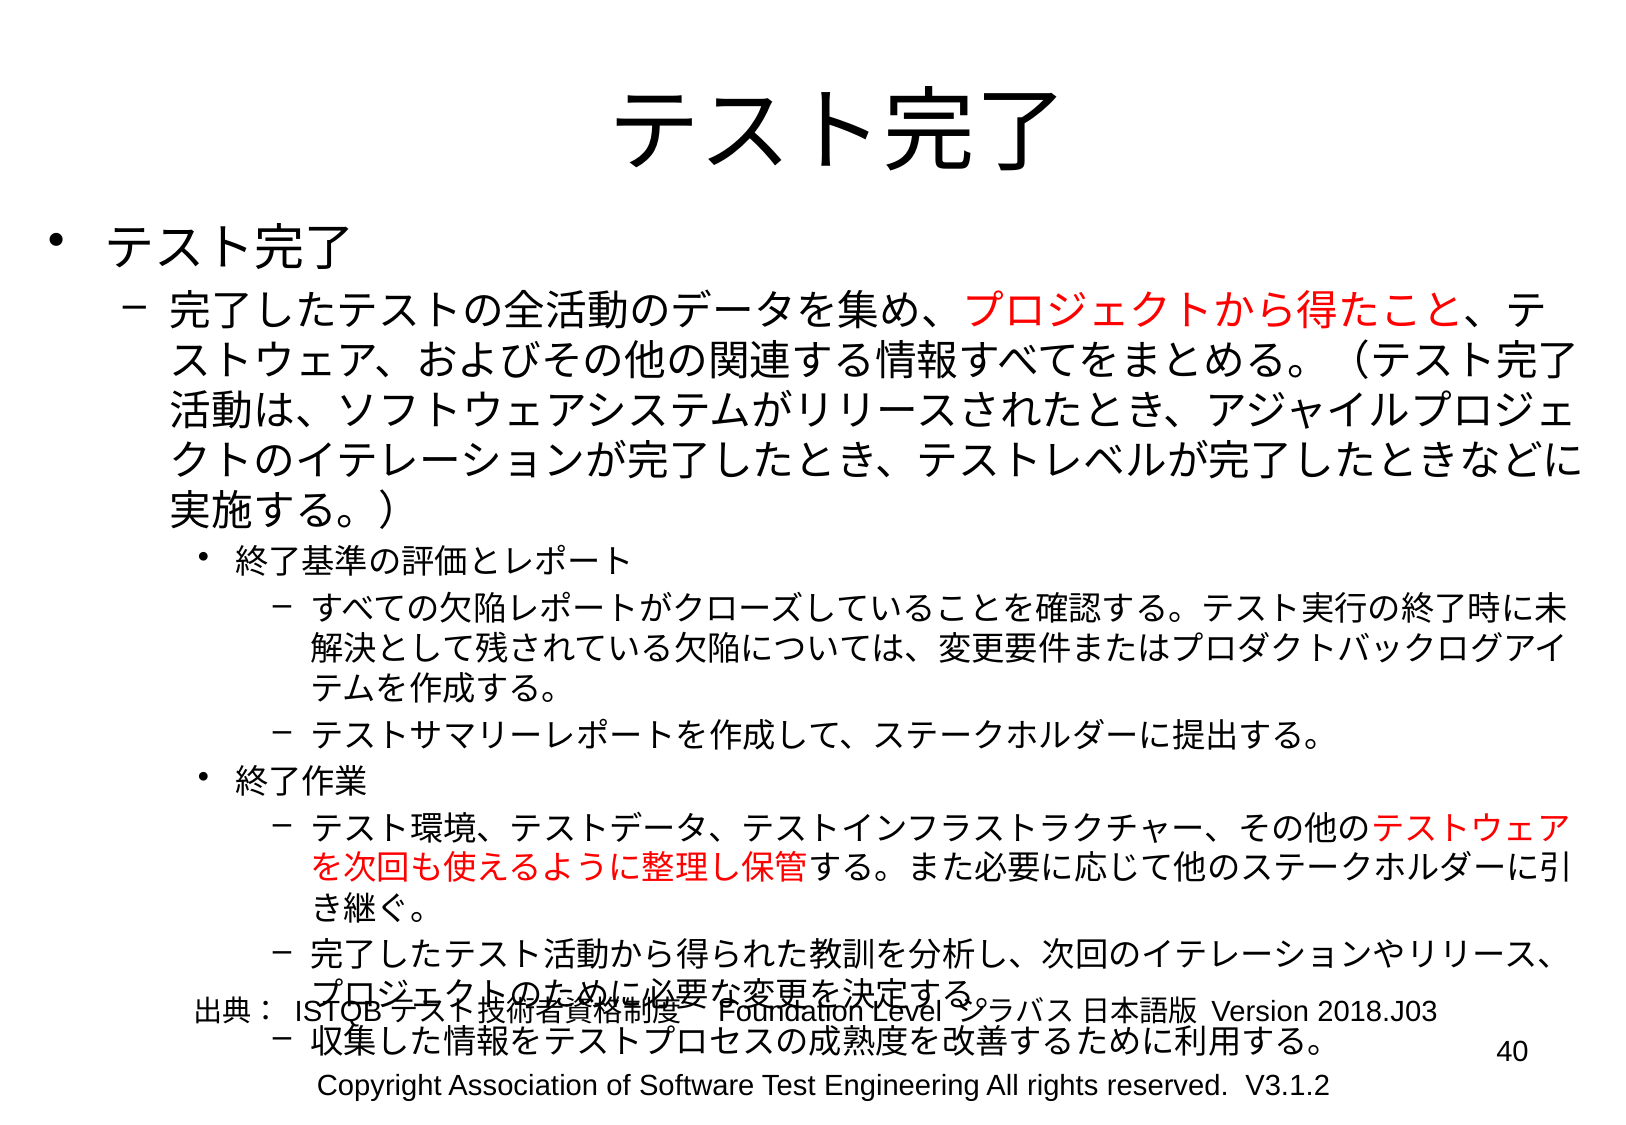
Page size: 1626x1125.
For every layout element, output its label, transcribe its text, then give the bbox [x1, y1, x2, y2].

text_box 出典： ISTQBテスト技術者資格制度 Foundation Level シラバス 日本語版 Version 2018.J03 [51, 984, 1580, 1035]
footer Copyright Association of Software Test Engineering All rights reserved. V3.1.2 [233, 1058, 1164, 1103]
list テスト完了 完了したテストの全活動のデータを集め、プロジェクトから得たこと、テストウェア、およびその他の関連する情報すべてをまとめる。（テスト完了活動は、ソフトウェアシステムがリリースされたとき、アジャイルプロジェクトのイテレーションが完了したとき、テストレベルが完了したときなどに実施する。） 終了基準の評価とレポート すべての欠陥レポートがクローズしていることを確認する。テスト実行の終了時に未解決として残されている欠陥については、変更要件またはプロダクトバックログアイテムを作成する。 テストサマリーレポートを作成して、ステークホルダーに提出する。 終了作業 テスト環境、テストデータ、テストインフラストラクチャー、その他のテストウェアを次回も使えるように整理し保管する。また必要に応じて他のステークホルダーに引き継ぐ。 完了したテスト活動から得られた教訓を分析し、次回のイテレーションやリリース、プロジェクトのために必要な変更を決定する。 収集した情報をテストプロセスの成熟度を改善するために利用する。 [32, 207, 1605, 1036]
title テスト完了 [137, 87, 1538, 167]
slide_number 40 [1164, 1035, 1544, 1103]
